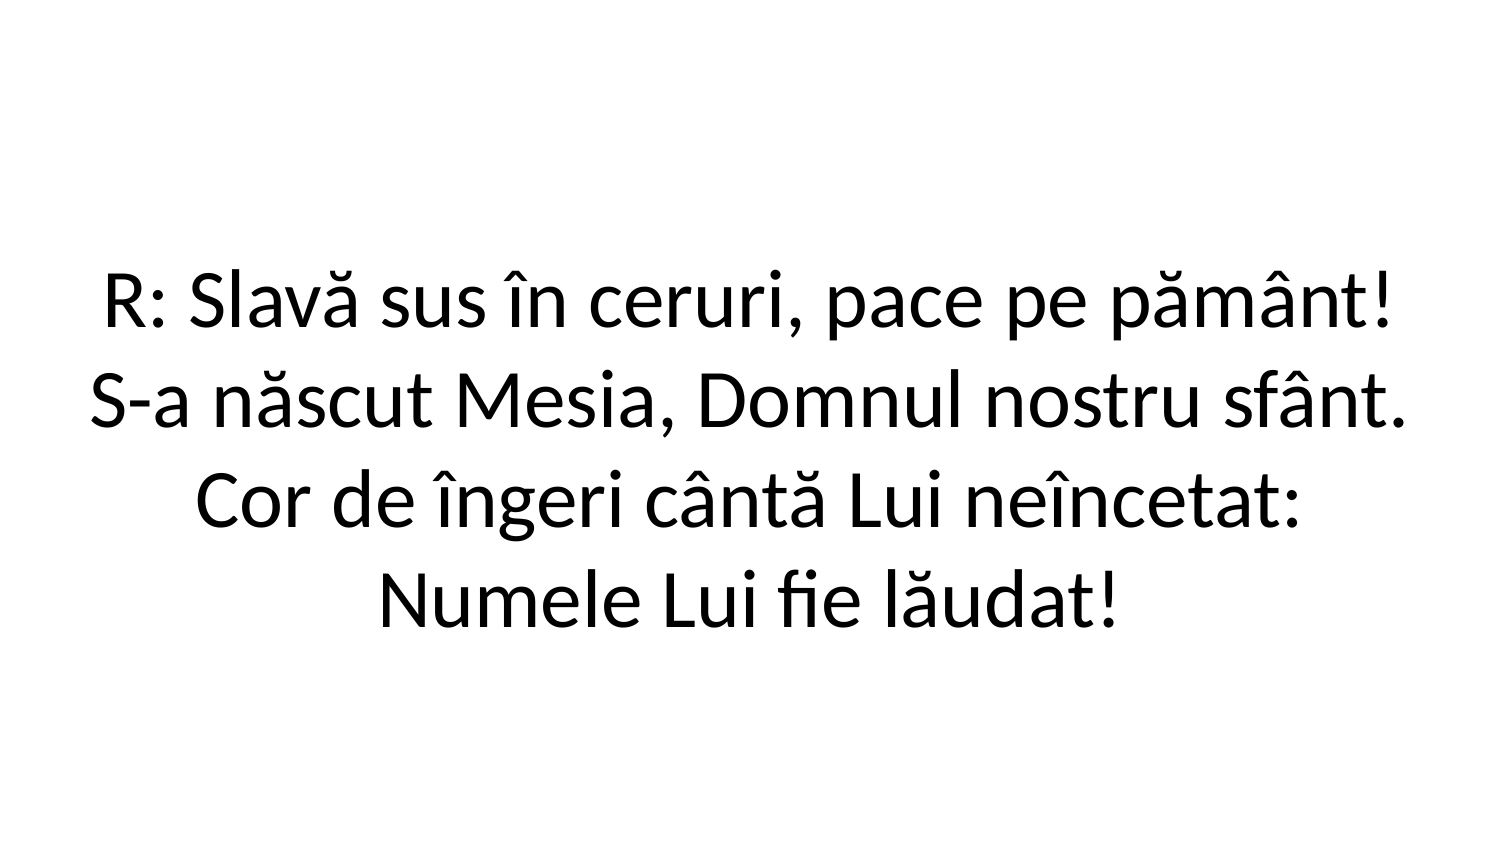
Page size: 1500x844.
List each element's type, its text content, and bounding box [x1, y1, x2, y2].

text_box R: Slavă sus în ceruri, pace pe pământ! S-a născut Mesia, Domnul nostru sfânt. Cor de îngeri cântă Lui neîncetat: Numele Lui fie lăudat! [74, 192, 1426, 652]
